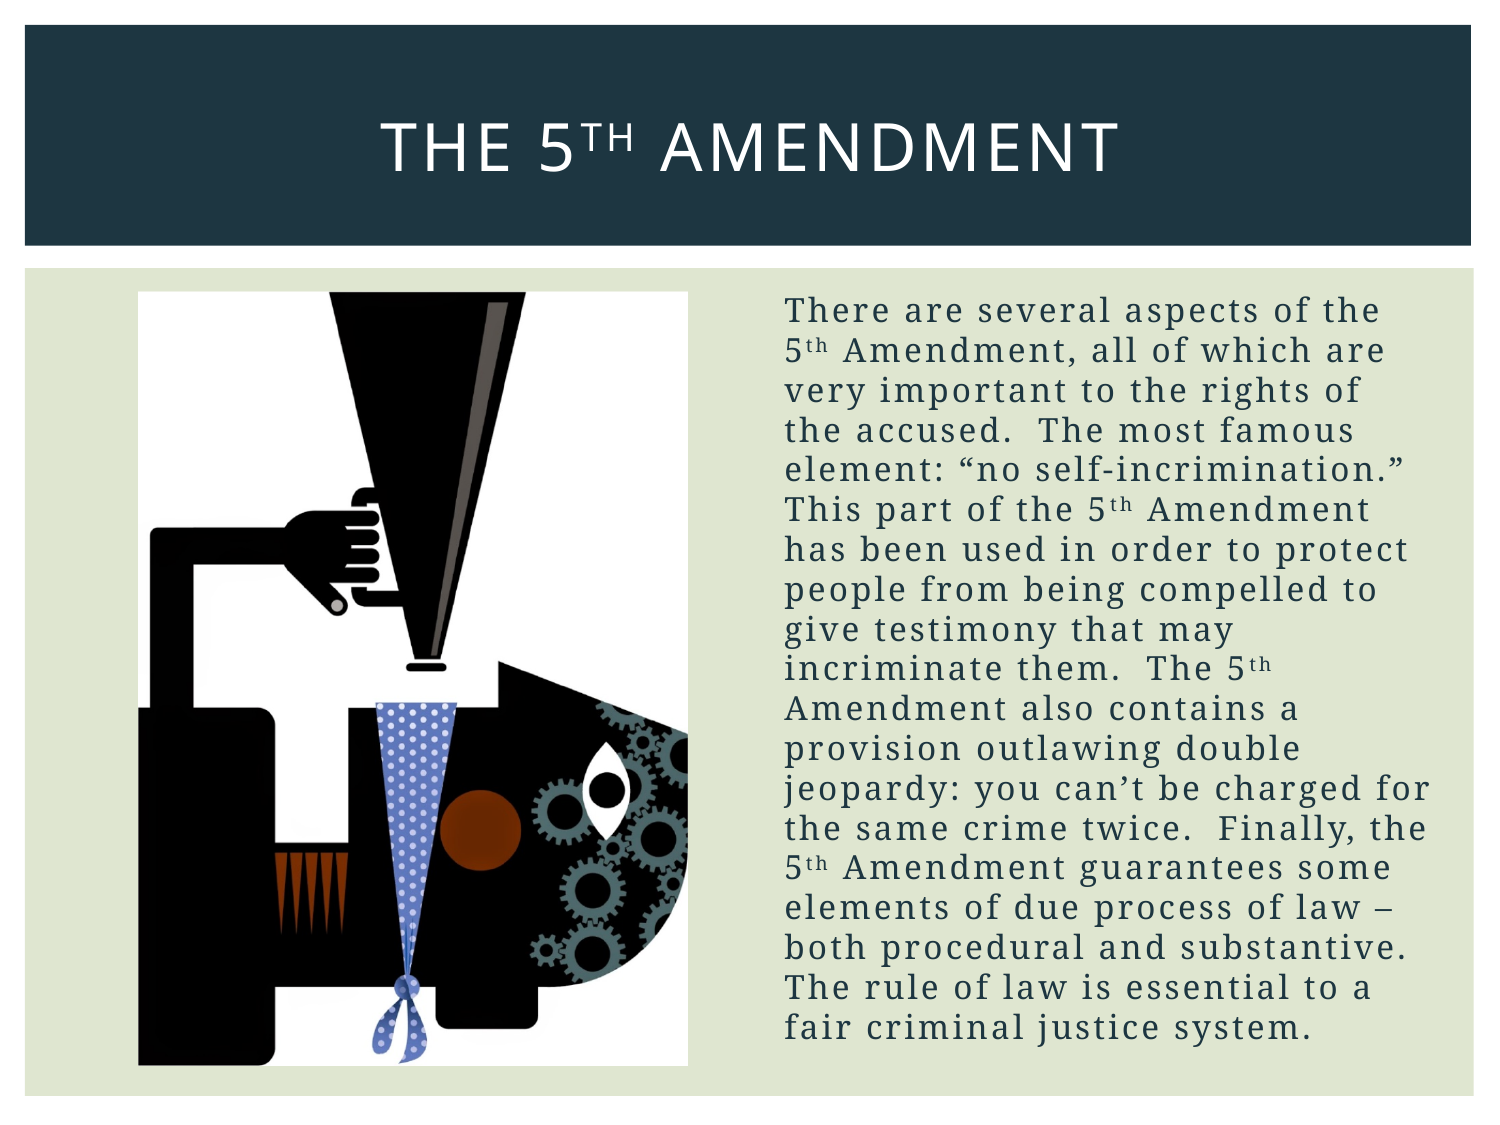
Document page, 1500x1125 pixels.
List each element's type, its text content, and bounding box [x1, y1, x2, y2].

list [25, 403, 800, 954]
title The 5th Amendment [62, 58, 1438, 232]
picture [138, 292, 688, 403]
picture [138, 954, 688, 1065]
list There are several aspects of the 5th Amendment, all of which are very important to the rights of the accused. The most famous element: “no self-incrimination.” This part of the 5th Amendment has been used in order to protect people from being compelled to give testimony that may incriminate them. The 5th Amendment also contains a provision outlawing double jeopardy: you can’t be charged for the same crime twice. Finally, the 5th Amendment guarantees some elements of due process of law – both procedural and substantive. The rule of law is essential to a fair criminal justice system. [762, 281, 1450, 1075]
